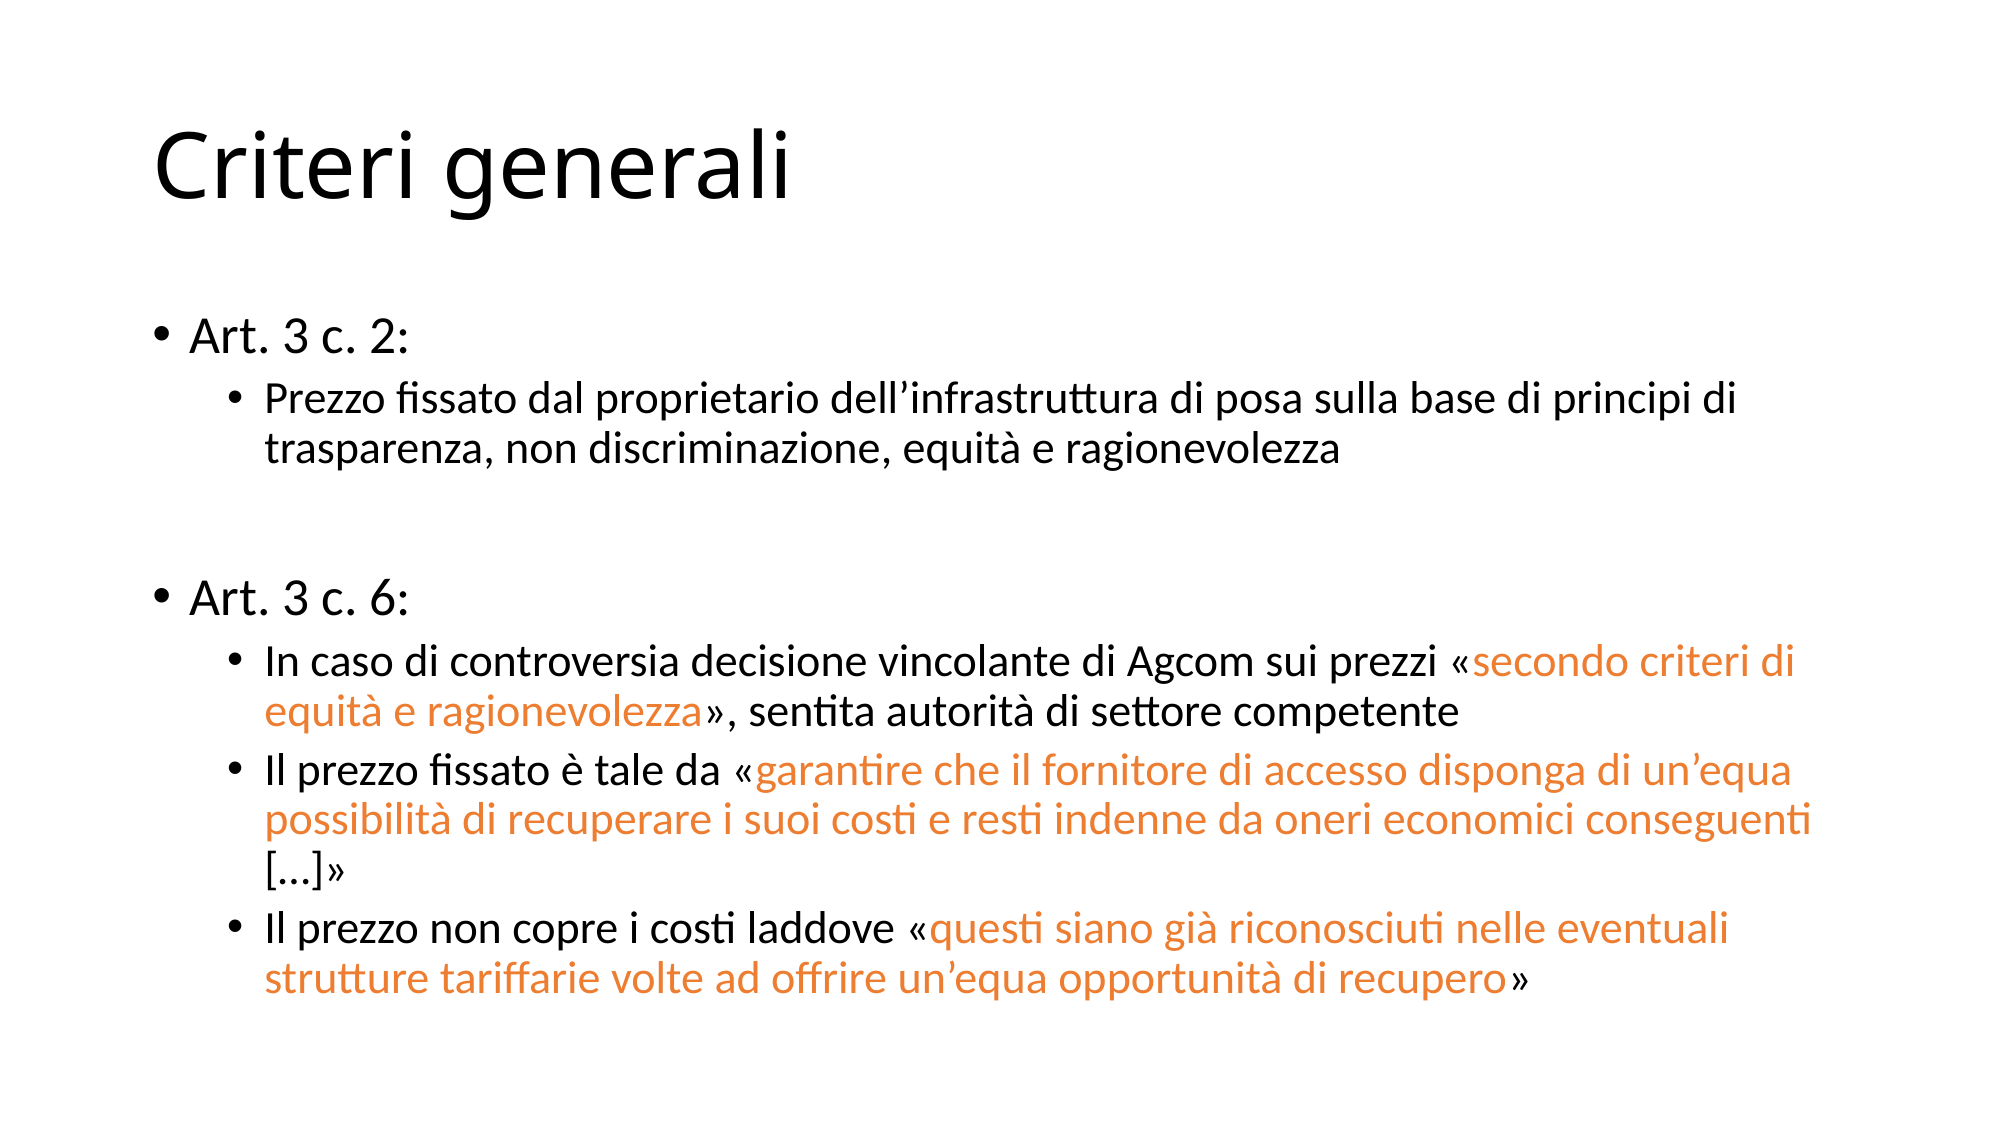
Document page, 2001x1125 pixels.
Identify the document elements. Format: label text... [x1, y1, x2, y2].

title Criteri generali [137, 59, 1863, 278]
list Art. 3 c. 2: Prezzo fissato dal proprietario dell’infrastruttura di posa sulla base di principi di trasparenza, non discriminazione, equità e ragionevolezza Art. 3 c. 6: In caso di controversia decisione vincolante di Agcom sui prezzi «secondo criteri di equità e ragionevolezza», sentita autorità di settore competente Il prezzo fissato è tale da «garantire che il fornitore di accesso disponga di un’equa possibilità di recuperare i suoi costi e resti indenne da oneri economici conseguenti […]» Il prezzo non copre i costi laddove «questi siano già riconosciuti nelle eventuali strutture tariffarie volte ad offrire un’equa opportunità di recupero» [137, 299, 1863, 1014]
